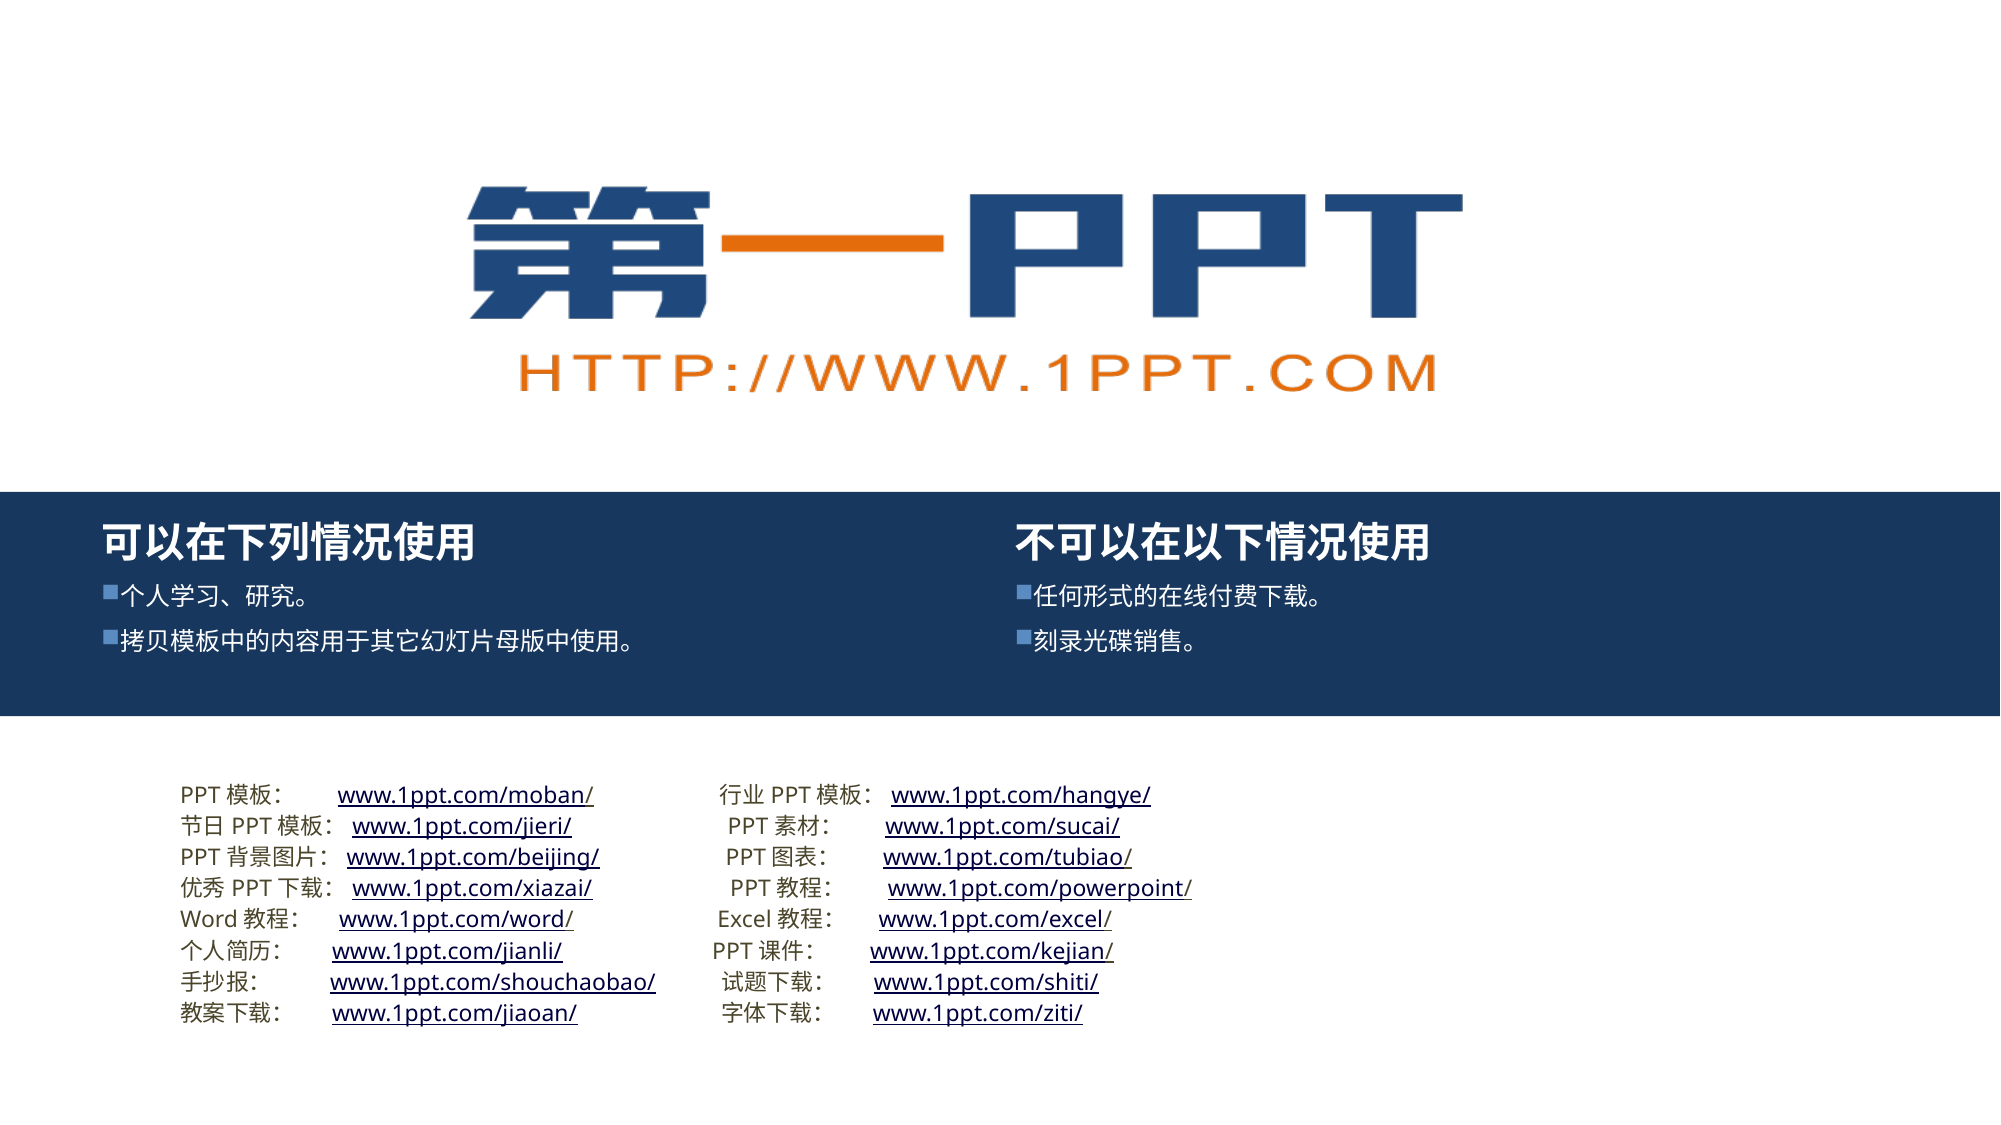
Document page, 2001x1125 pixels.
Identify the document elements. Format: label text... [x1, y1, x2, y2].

text_box [0, 491, 2000, 717]
text_box 可以在下列情况使用 个人学习、研究。 拷贝模板中的内容用于其它幻灯片母版中使用。 [86, 508, 985, 705]
text_box 不可以在以下情况使用 任何形式的在线付费下载。 刻录光碟销售。 [999, 508, 1898, 705]
text_box PPT模板： www.1ppt.com/moban/ 行业PPT模板：www.1ppt.com/hangye/ 节日PPT模板：www.1ppt.com/jieri/ PPT素材： www.1ppt.com/sucai/ PPT背景图片：www.1ppt.com/beijing/ PPT图表： www.1ppt.com/tubiao/ 优秀PPT下载：www.1ppt.com/xiazai/ PPT教程： www.1ppt.com/powerpoint/ Word教程： www.1ppt.com/word/ Excel教程： www.1ppt.com/excel/ 个人简历： www.1ppt.com/jianli/ PPT课件： www.1ppt.com/kejian/ 手抄报： www.1ppt.com/shouchaobao/ 试题下载： www.1ppt.com/shiti/ 教案下载： www.1ppt.com/jiaoan/ 字体下载： www.1ppt.com/ziti/ [163, 726, 1752, 1084]
picture [319, 58, 1615, 445]
